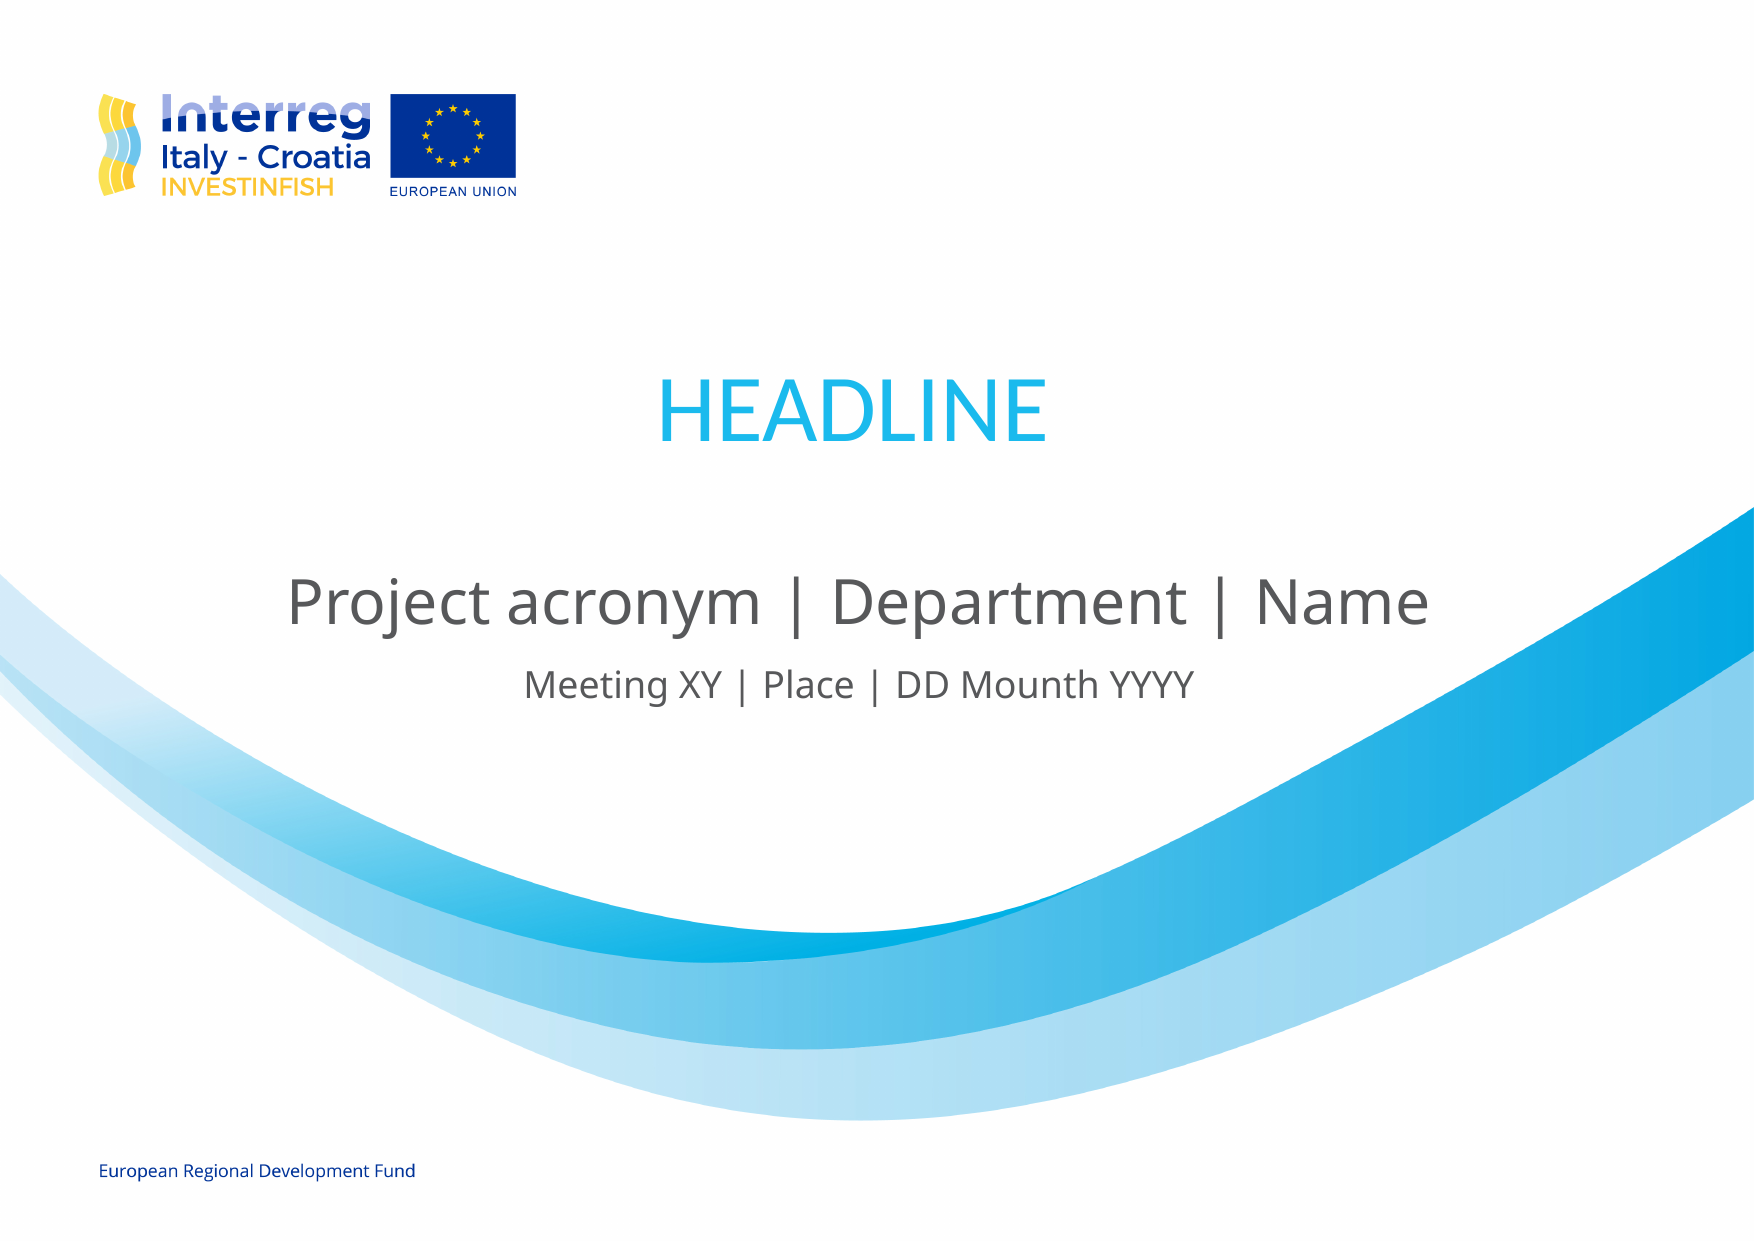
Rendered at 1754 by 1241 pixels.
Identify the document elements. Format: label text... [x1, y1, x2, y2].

text_box Project acronym | Department | Name [156, 553, 1563, 646]
picture [0, 0, 1754, 1241]
text_box HEADLINE [427, 337, 1279, 470]
text_box Meeting XY | Place | DD Mounth YYYY [156, 652, 1563, 716]
